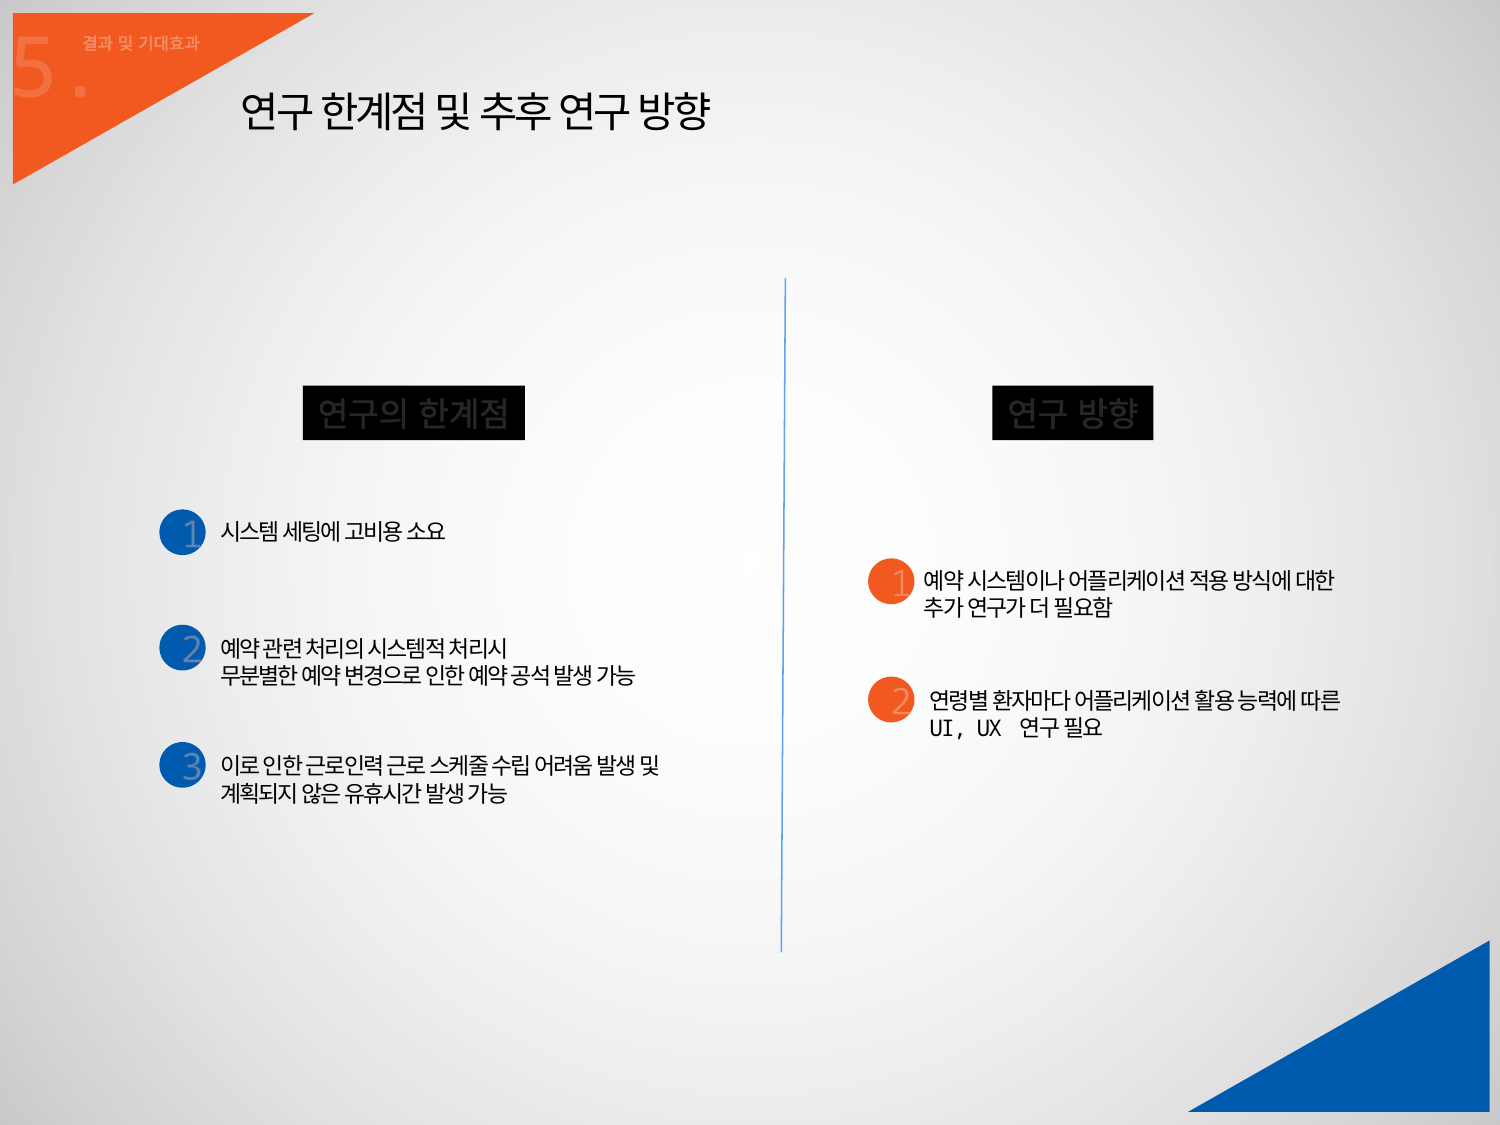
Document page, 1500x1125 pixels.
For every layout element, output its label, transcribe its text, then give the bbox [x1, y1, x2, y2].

text_box [10, 11, 317, 187]
text_box 연구 방향 [992, 385, 1154, 441]
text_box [781, 278, 786, 507]
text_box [288, 275, 539, 442]
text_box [781, 824, 786, 953]
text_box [781, 565, 786, 623]
text_box 결과 및 기대효과 [67, 25, 216, 60]
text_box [867, 558, 1500, 630]
text_box [0, 0, 1500, 1125]
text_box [867, 676, 1500, 750]
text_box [781, 706, 786, 740]
text_box 5. [0, 5, 120, 121]
text_box [1186, 938, 1492, 1114]
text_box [159, 509, 844, 556]
text_box 연구 한계점 및 추후 연구 방향 [226, 78, 727, 143]
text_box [159, 741, 844, 816]
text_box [159, 624, 844, 698]
